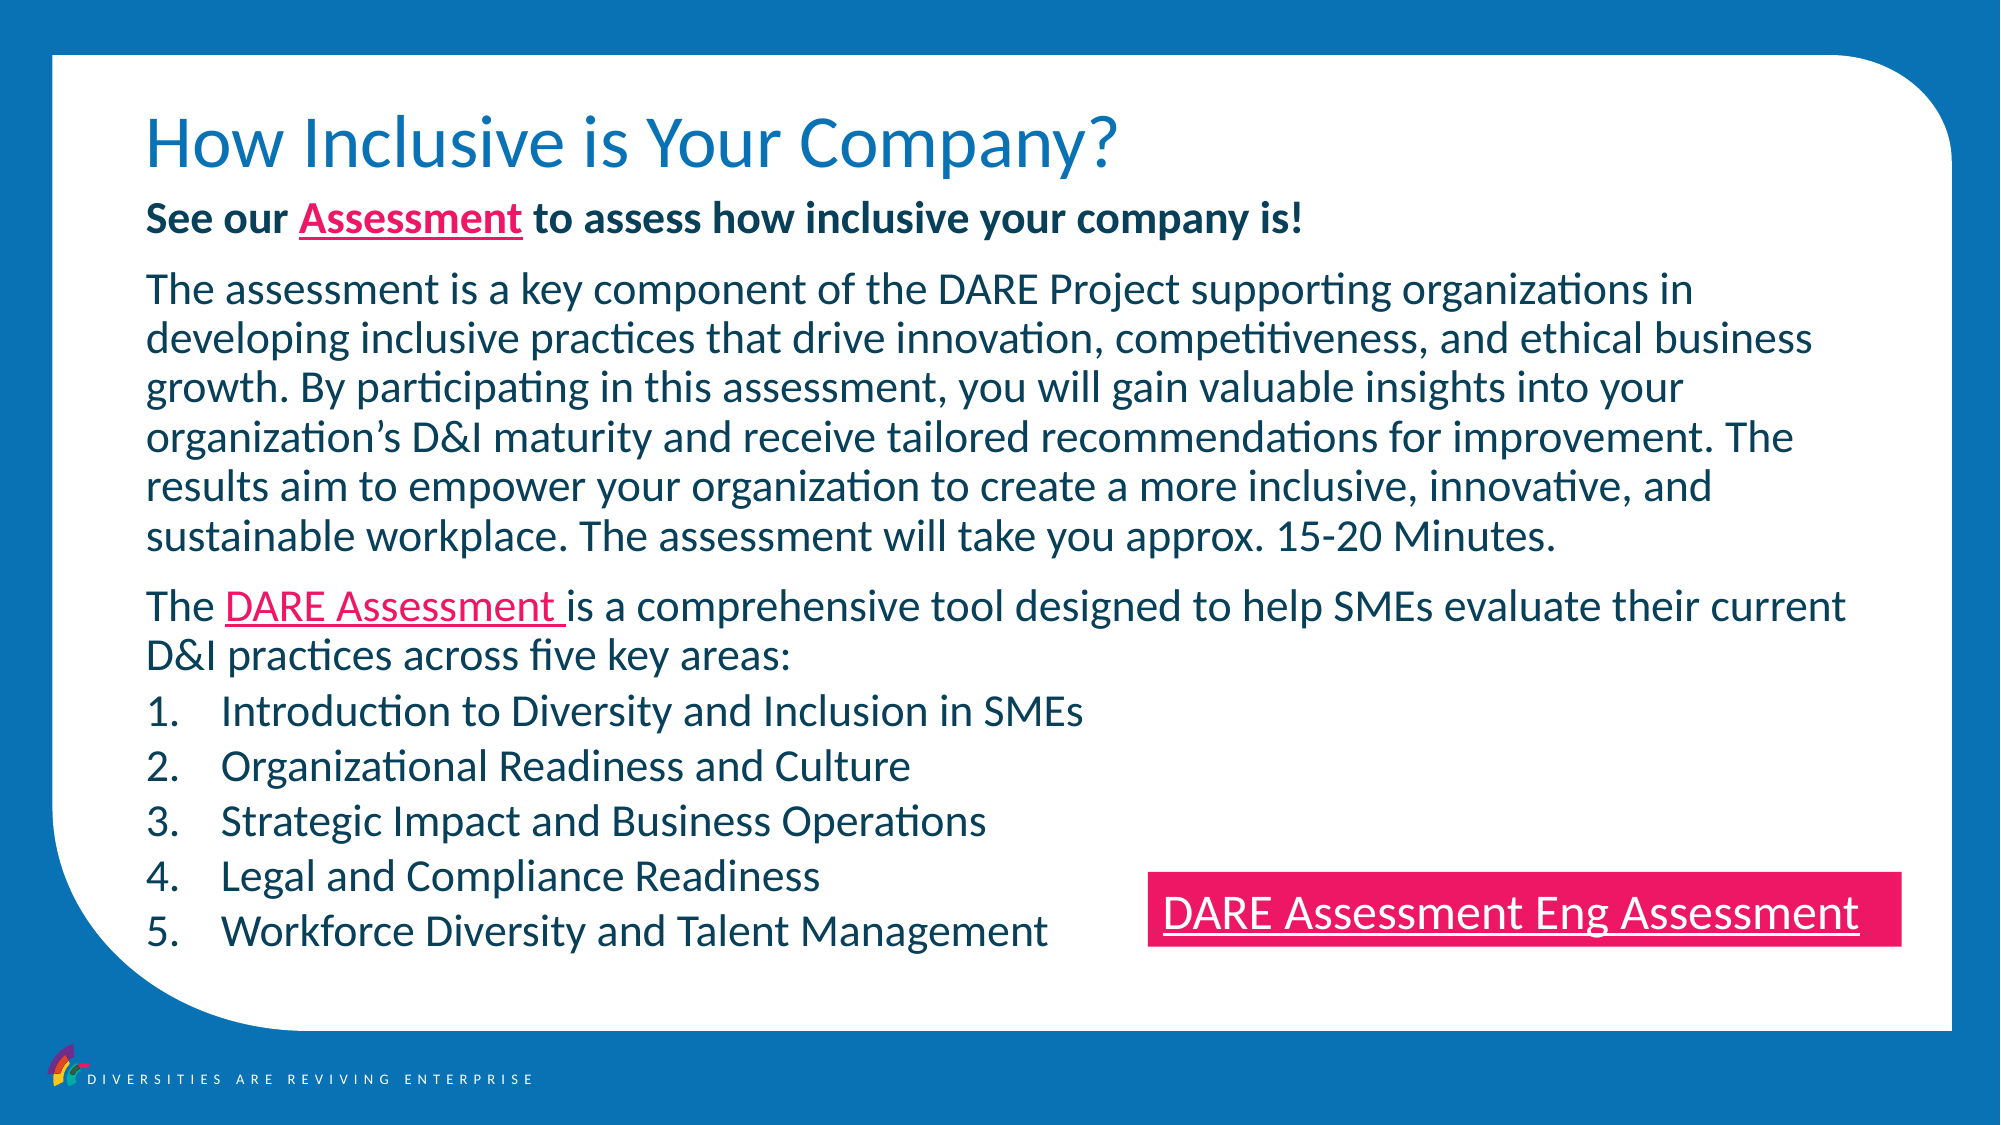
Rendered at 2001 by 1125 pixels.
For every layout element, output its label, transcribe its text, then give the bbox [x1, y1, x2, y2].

list How Inclusive is Your Company? [130, 95, 1869, 228]
list See our Assessment to assess how inclusive your company is! The assessment is a key component of the DARE Project supporting organizations in developing inclusive practices that drive innovation, competitiveness, and ethical business growth. By participating in this assessment, you will gain valuable insights into your organization’s D&I maturity and receive tailored recommendations for improvement. The results aim to empower your organization to create a more inclusive, innovative, and sustainable workplace. The assessment will take you approx. 15-20 Minutes. The DARE Assessment is a comprehensive tool designed to help SMEs evaluate their current D&I practices across five key areas: Introduction to Diversity and Inclusion in SMEs Organizational Readiness and Culture Strategic Impact and Business Operations Legal and Compliance Readiness Workforce Diversity and Talent Management [130, 228, 1869, 819]
text_box DARE Assessment Eng Assessment [1147, 871, 1902, 947]
